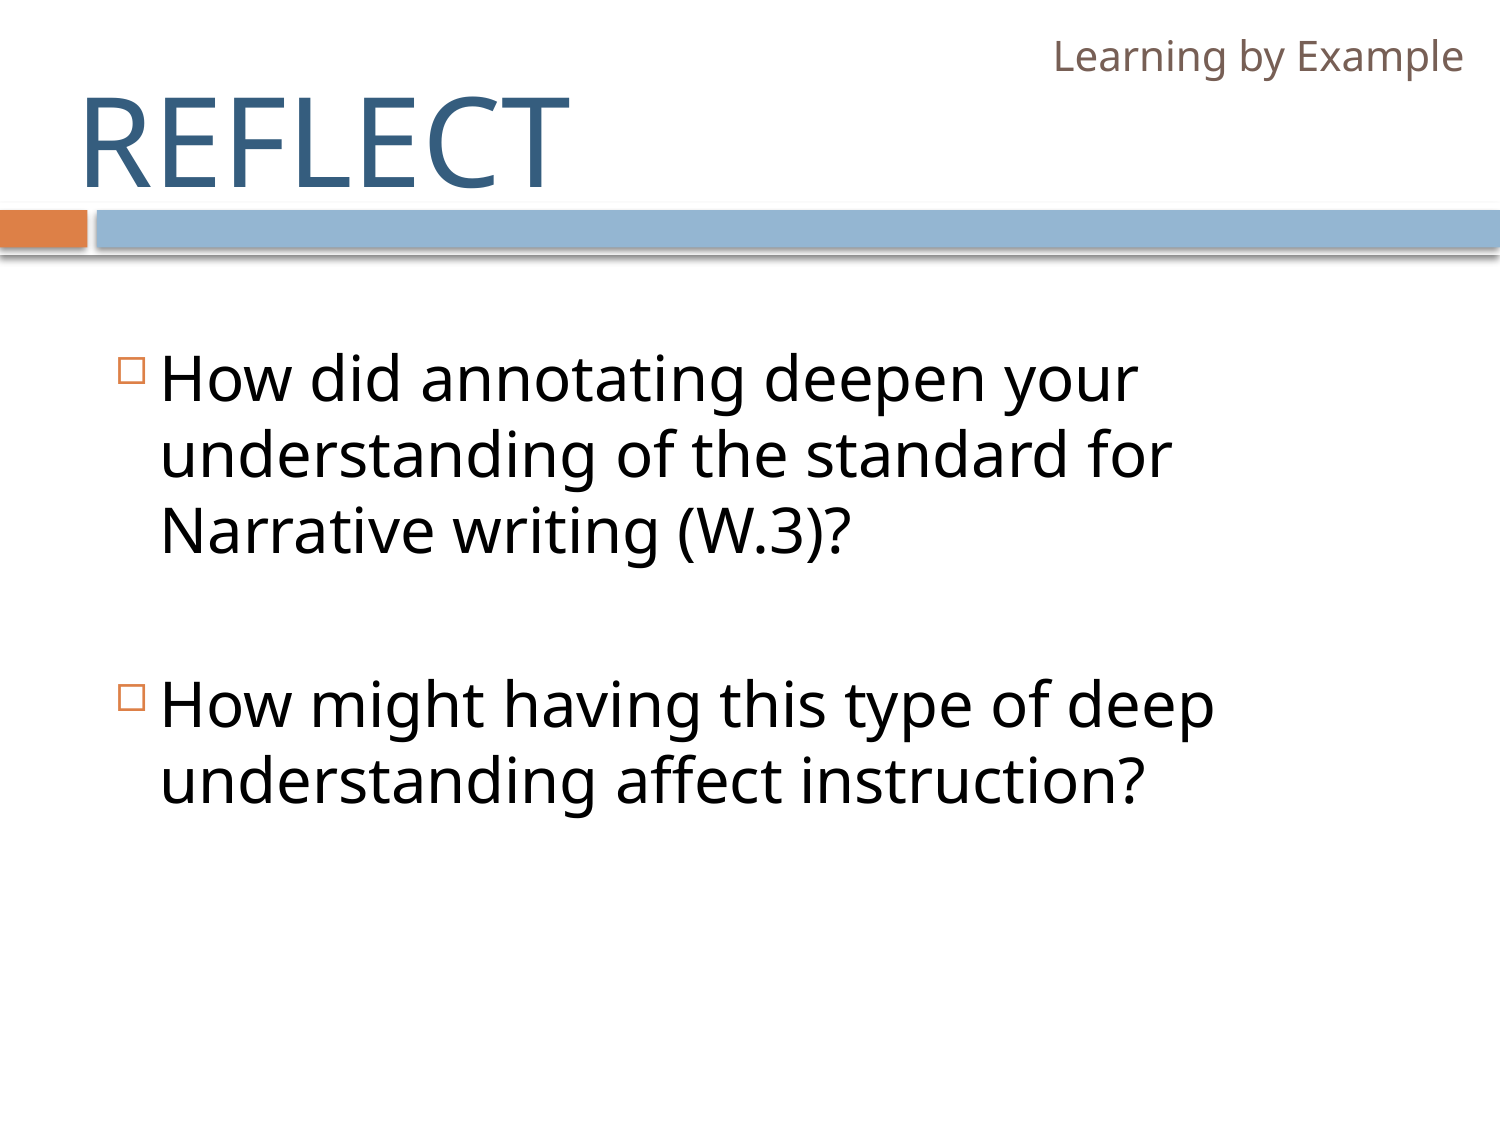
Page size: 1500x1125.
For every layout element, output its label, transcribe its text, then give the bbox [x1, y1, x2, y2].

text_box REFLECT [60, 54, 587, 220]
title Learning by Example [1038, 4, 1500, 105]
list How did annotating deepen your understanding of the standard for Narrative writing (W.3)? How might having this type of deep understanding affect instruction? [100, 262, 1438, 1000]
